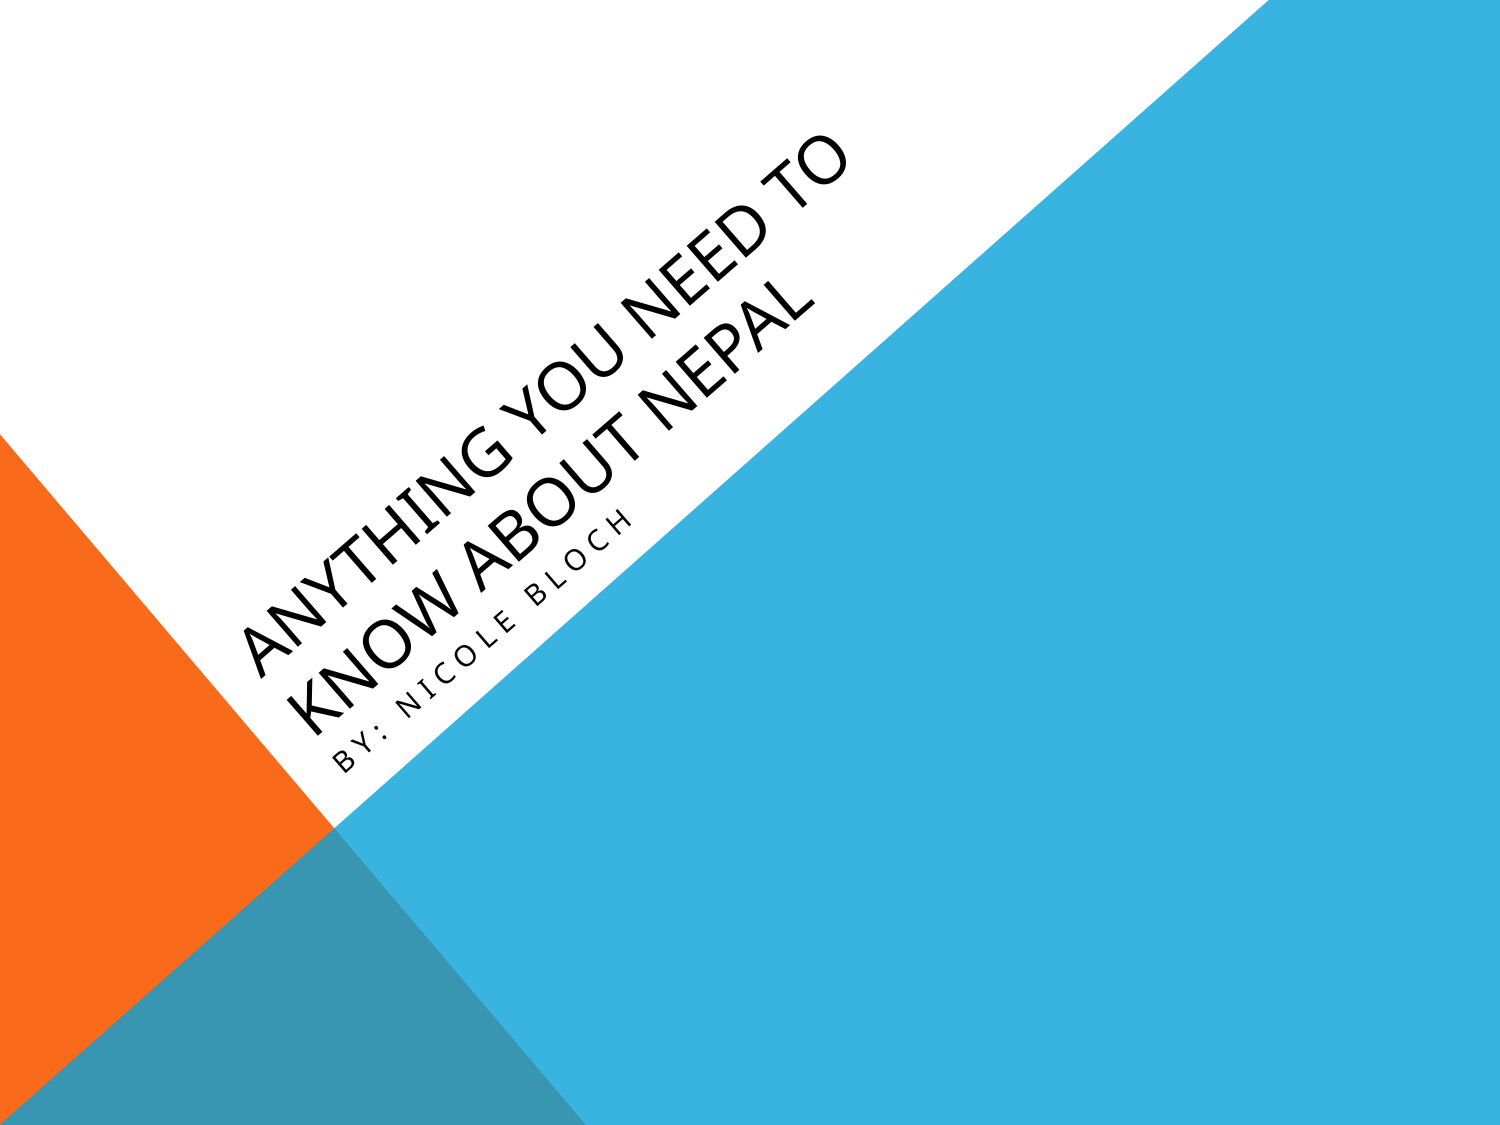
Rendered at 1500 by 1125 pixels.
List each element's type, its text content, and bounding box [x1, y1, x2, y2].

title Anything You Need to Know About Nepal [182, 4, 1012, 761]
subtitle By: Nicole Bloch [312, 61, 1154, 804]
